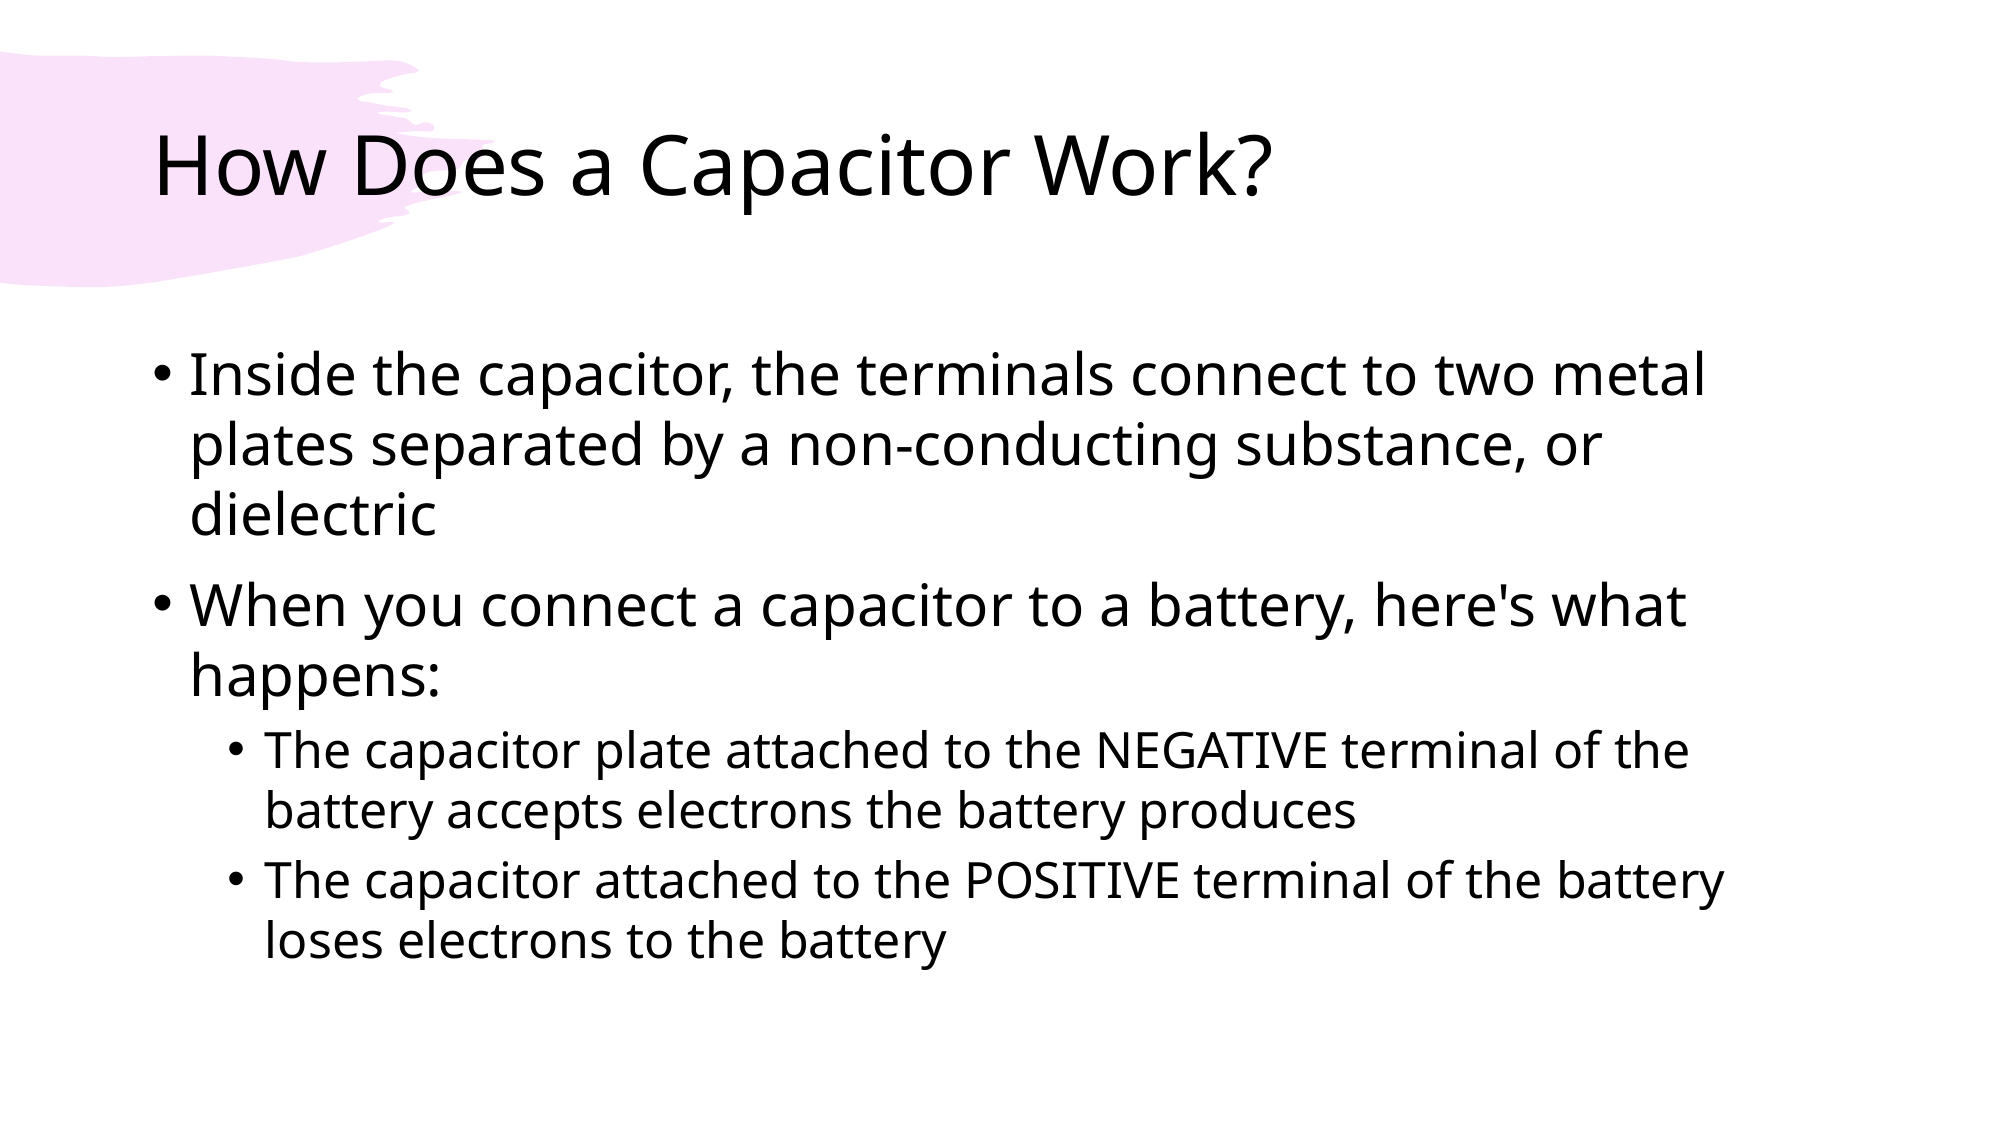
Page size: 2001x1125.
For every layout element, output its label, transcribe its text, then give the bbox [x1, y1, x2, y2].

title How Does a Capacitor Work? [137, 59, 1863, 278]
list Inside the capacitor, the terminals connect to two metal plates separated by a non-conducting substance, or dielectric When you connect a capacitor to a battery, here's what happens: The capacitor plate attached to the NEGATIVE terminal of the battery accepts electrons the battery produces The capacitor attached to the POSITIVE terminal of the battery loses electrons to the battery [137, 329, 1863, 1013]
